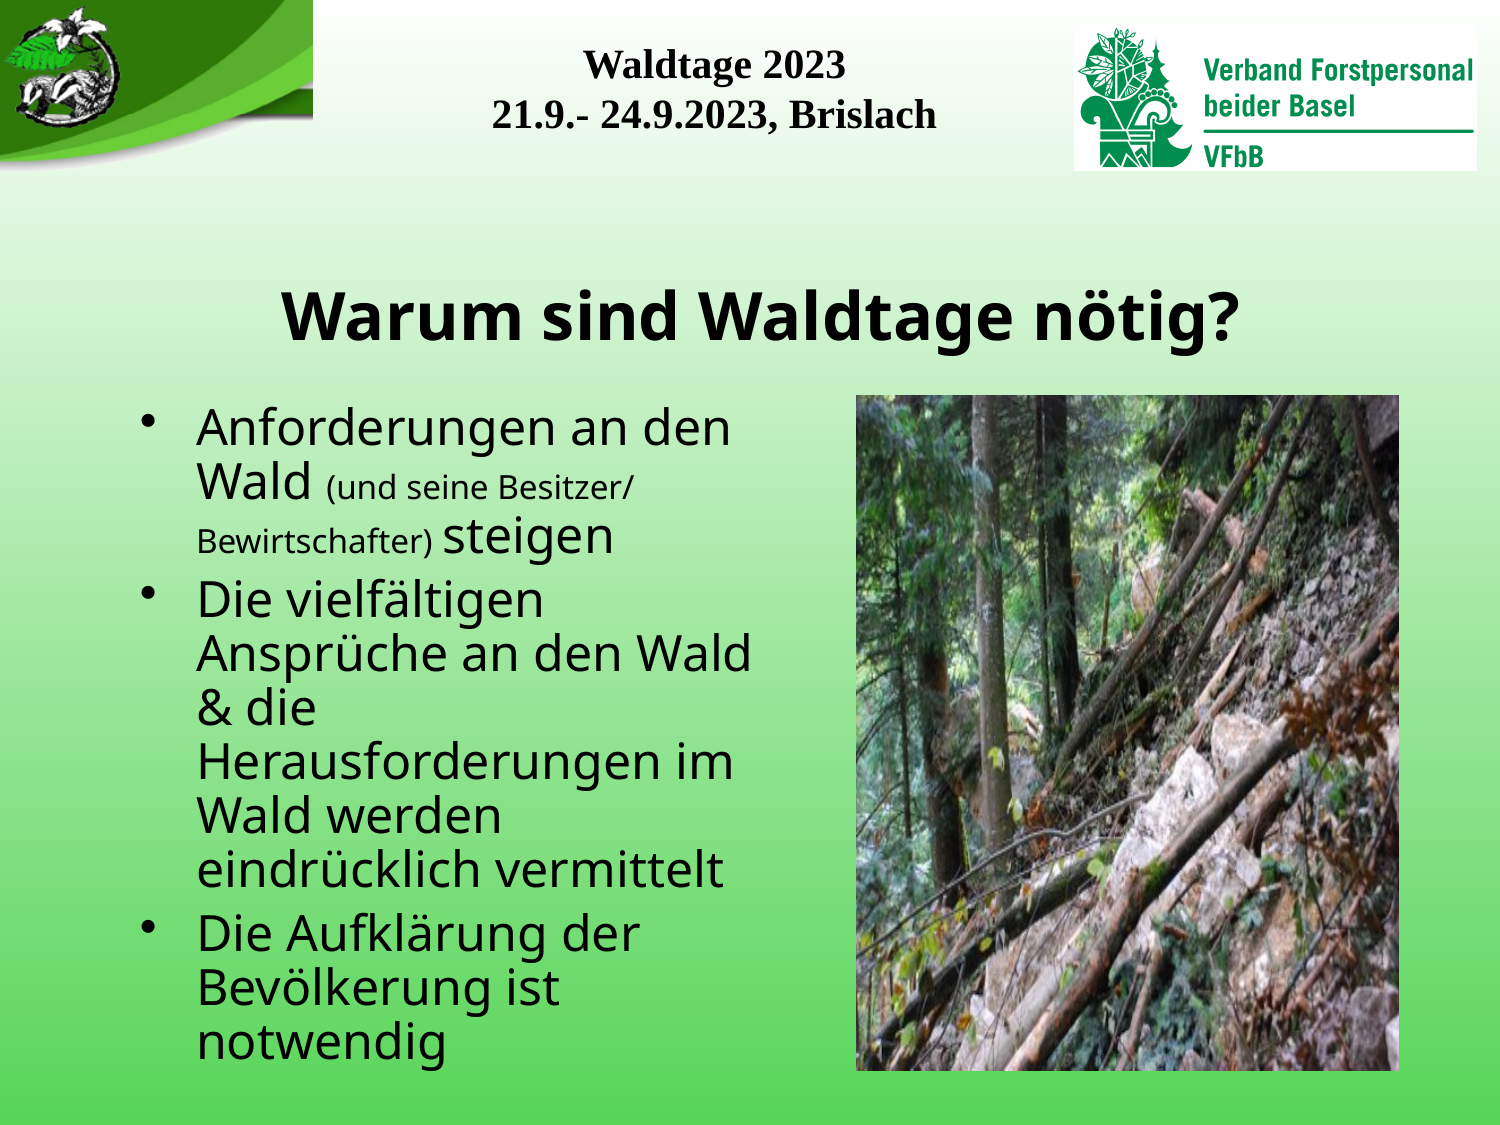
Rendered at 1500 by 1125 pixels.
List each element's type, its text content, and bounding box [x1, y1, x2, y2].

picture [0, 0, 313, 179]
list Anforderungen an den Wald (und seine Besitzer/ Bewirtschafter) steigen Die vielfältigen Ansprüche an den Wald & die Herausforderungen im Wald werden eindrücklich vermittelt Die Aufklärung der Bevölkerung ist notwendig [124, 395, 809, 1071]
picture [1074, 24, 1477, 171]
title Warum sind Waldtage nötig? [123, 255, 1399, 373]
picture [856, 394, 1400, 1071]
